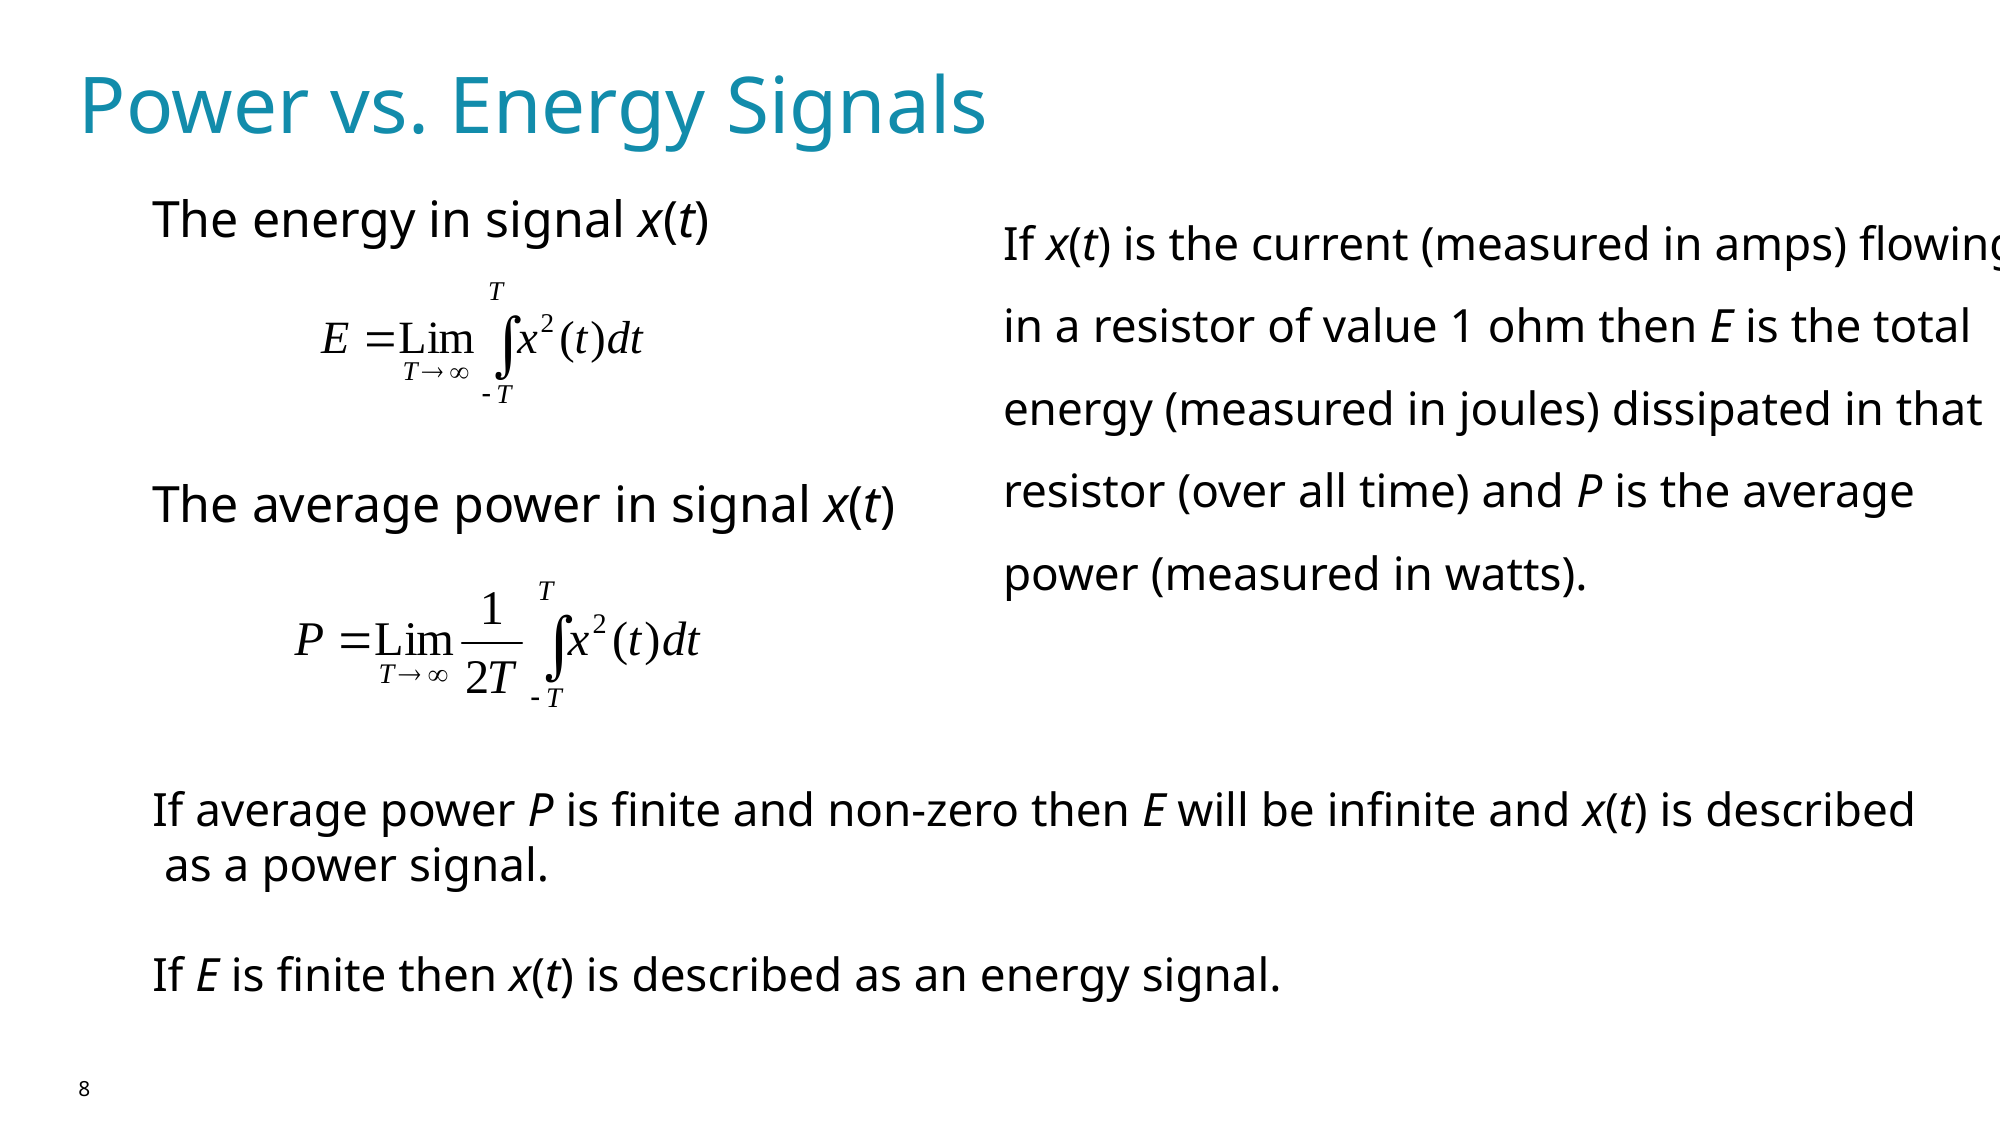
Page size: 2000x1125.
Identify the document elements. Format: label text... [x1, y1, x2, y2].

text_box If average power P is finite and non-zero then E will be infinite and x(t) is described as a power signal. If E is finite then x(t) is described as an energy signal. [152, 781, 1710, 932]
text_box If x(t) is the current (measured in amps) flowing in a resistor of value 1 ohm then E is the total energy (measured in joules) dissipated in that resistor (over all time) and P is the average power (measured in watts). [1003, 187, 1894, 704]
title Power vs. Energy Signals [78, 55, 1910, 150]
text_box The energy in signal x(t) The average power in signal x(t) [152, 187, 735, 337]
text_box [312, 268, 652, 412]
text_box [285, 566, 710, 717]
